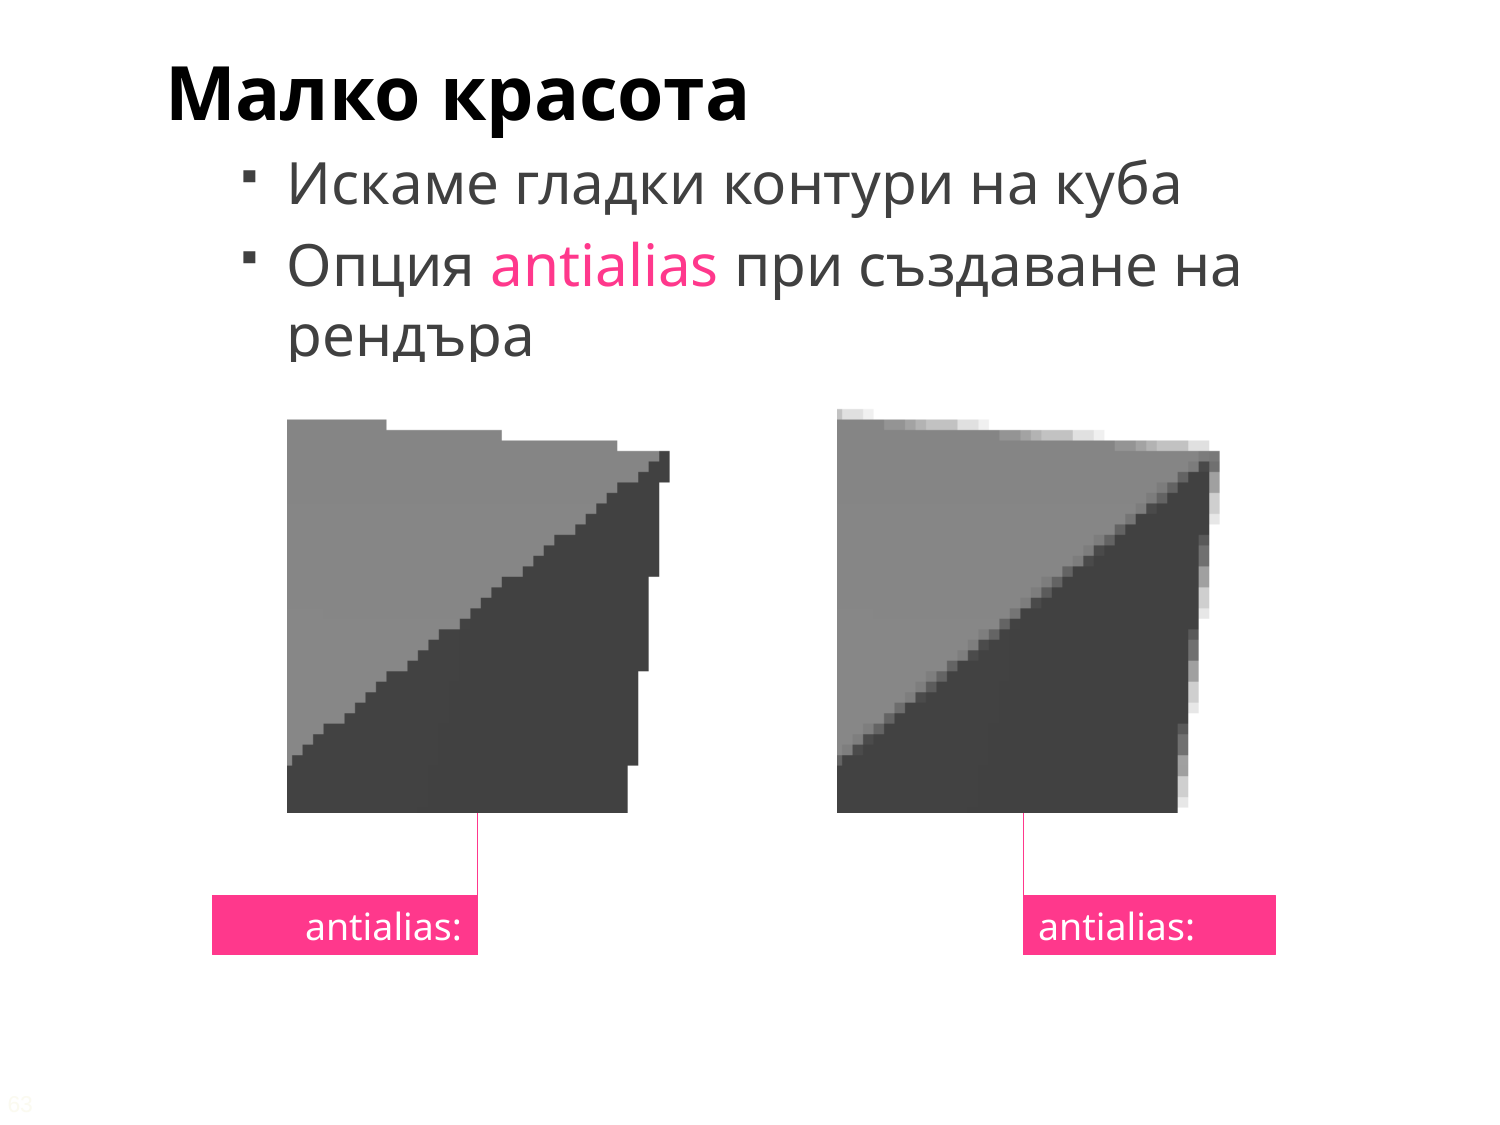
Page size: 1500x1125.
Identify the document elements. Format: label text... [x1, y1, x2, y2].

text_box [212, 812, 478, 955]
picture [837, 362, 1288, 813]
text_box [1022, 822, 1276, 955]
list Малко красота Искаме гладки контури на куба Опция antialias при създаване на рендъра [150, 37, 1488, 1113]
picture [287, 362, 738, 813]
